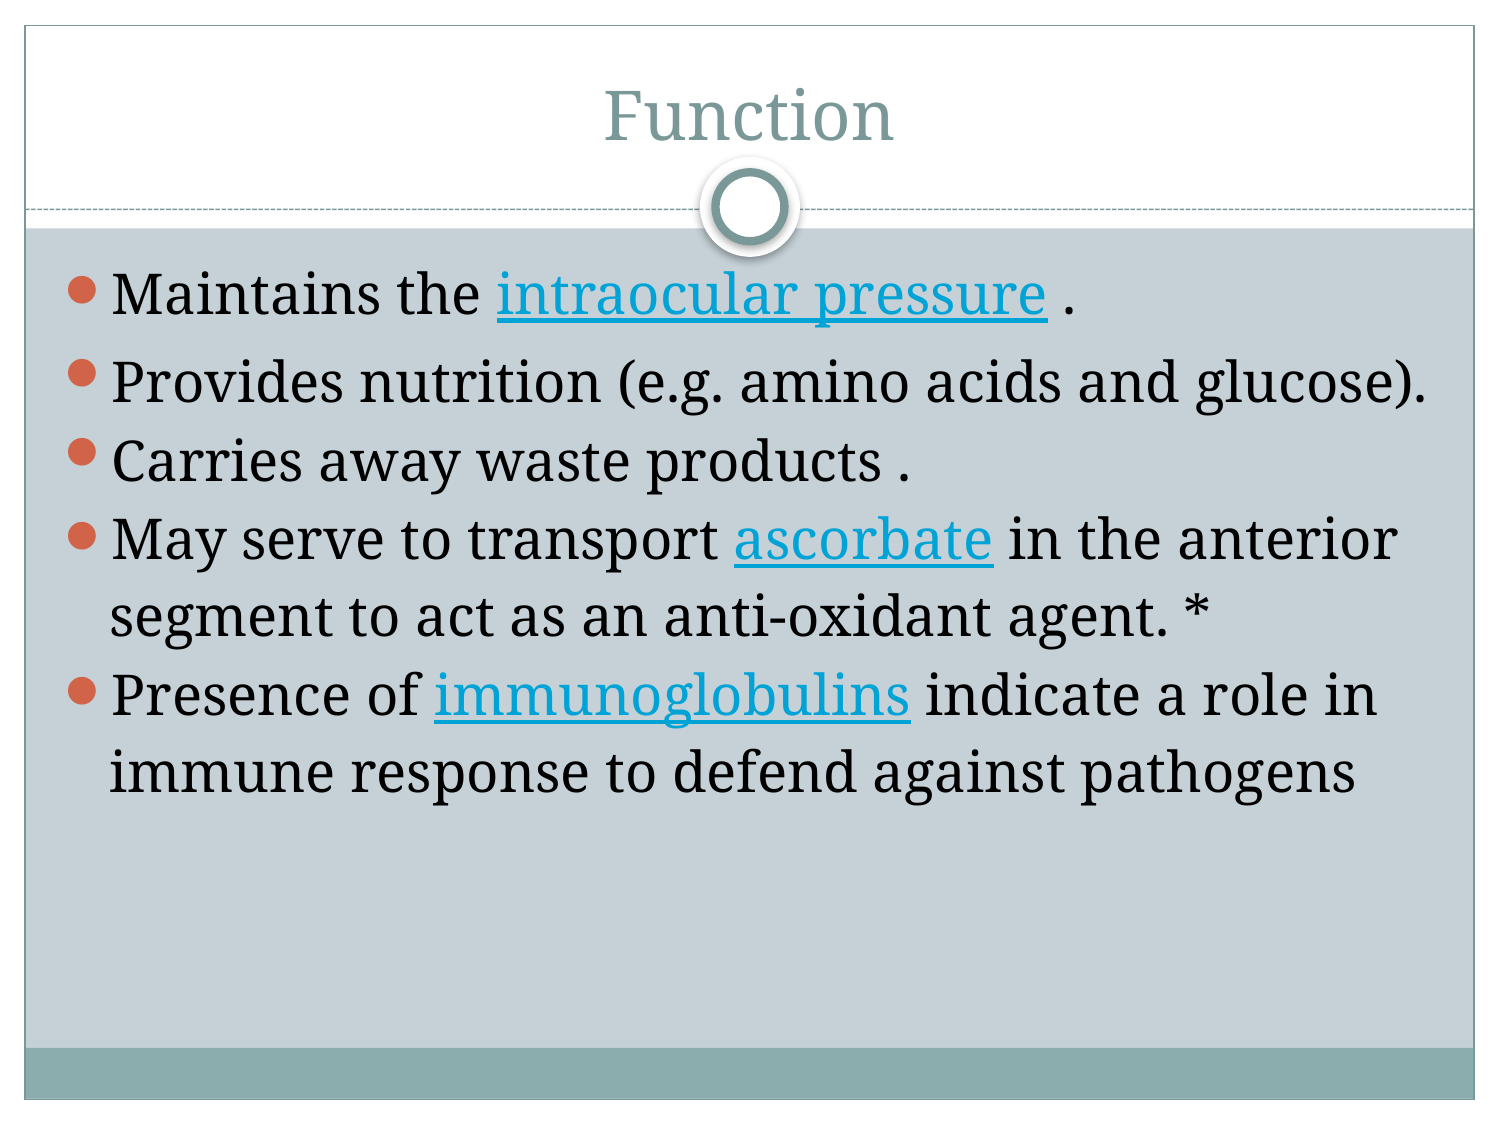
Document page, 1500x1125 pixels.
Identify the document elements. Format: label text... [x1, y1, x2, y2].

title Function [49, 37, 1450, 162]
list Maintains the intraocular pressure . Provides nutrition (e.g. amino acids and glucose). Carries away waste products . May serve to transport ascorbate in the anterior segment to act as an anti-oxidant agent. * Presence of immunoglobulins indicate a role in immune response to defend against pathogens [49, 250, 1445, 1001]
